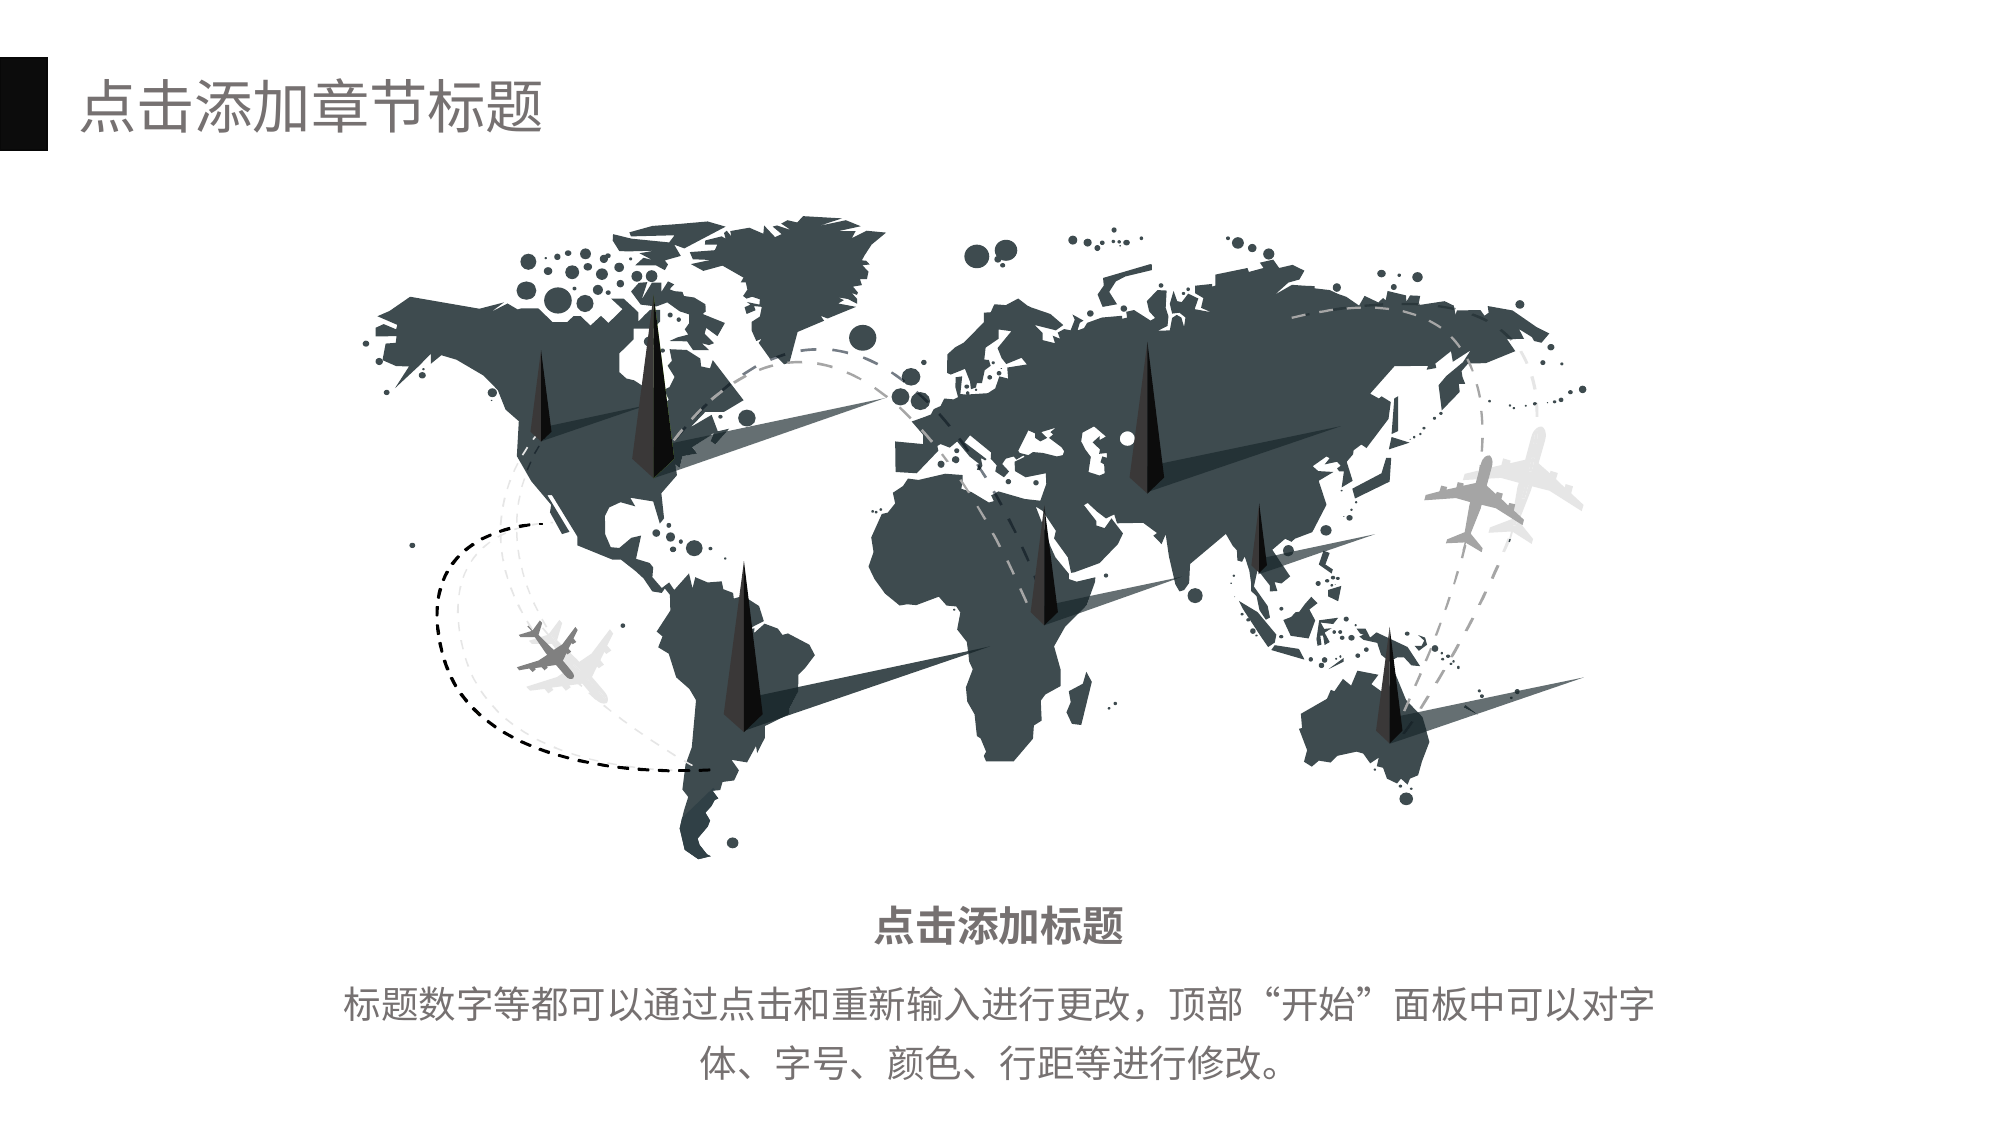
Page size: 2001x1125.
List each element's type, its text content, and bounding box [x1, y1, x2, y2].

text_box 点击添加章节标题 [63, 63, 560, 148]
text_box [362, 216, 1587, 860]
text_box 标题数字等都可以通过点击和重新输入进行更改，顶部“开始”面板中可以对字体、字号、颜色、行距等进行修改。 [323, 960, 1677, 1092]
text_box 点击添加标题 [858, 892, 1139, 958]
